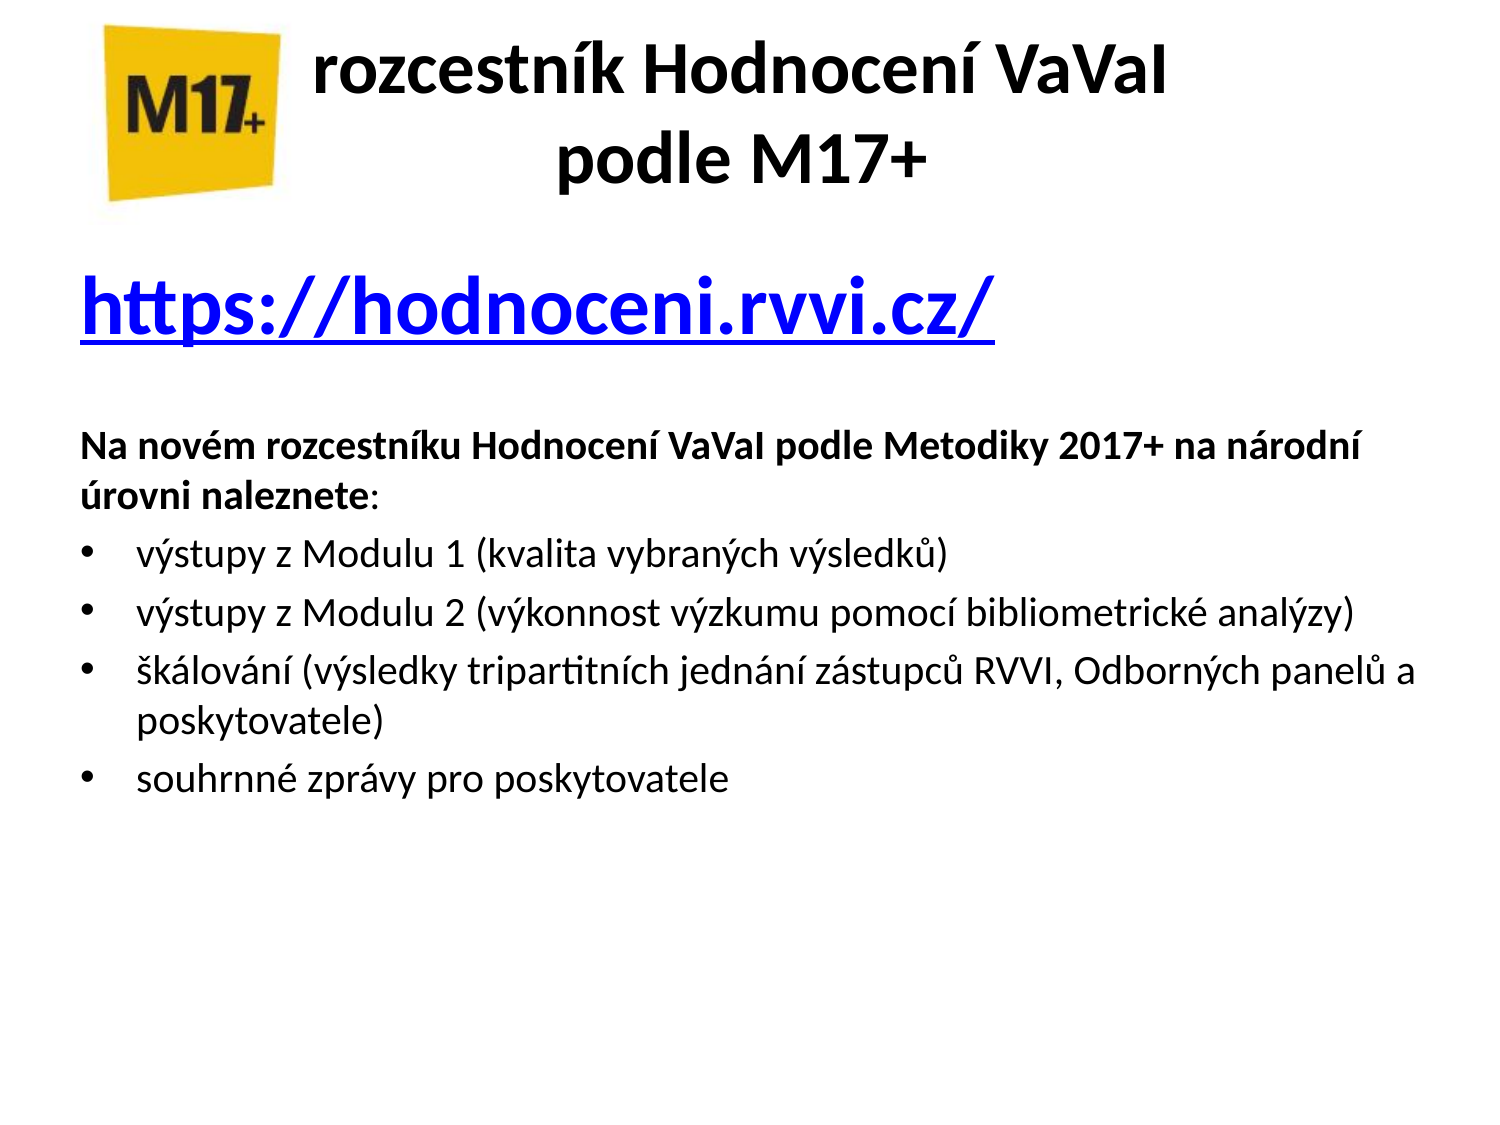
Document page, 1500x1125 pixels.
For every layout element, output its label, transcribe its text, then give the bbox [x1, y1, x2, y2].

picture [64, 0, 312, 226]
title rozcestník Hodnocení VaVaI podle M17+ [318, 45, 1425, 173]
list https://hodnoceni.rvvi.cz/ Na novém rozcestníku Hodnocení VaVaI podle Metodiky 2017+ na národní úrovni naleznete: výstupy z Modulu 1 (kvalita vybraných výsledků) výstupy z Modulu 2 (výkonnost výzkumu pomocí bibliometrické analýzy) škálování (výsledky tripartitních jednání zástupců RVVI, Odborných panelů a poskytovatele) souhrnné zprávy pro poskytovatele [64, 243, 1449, 1094]
